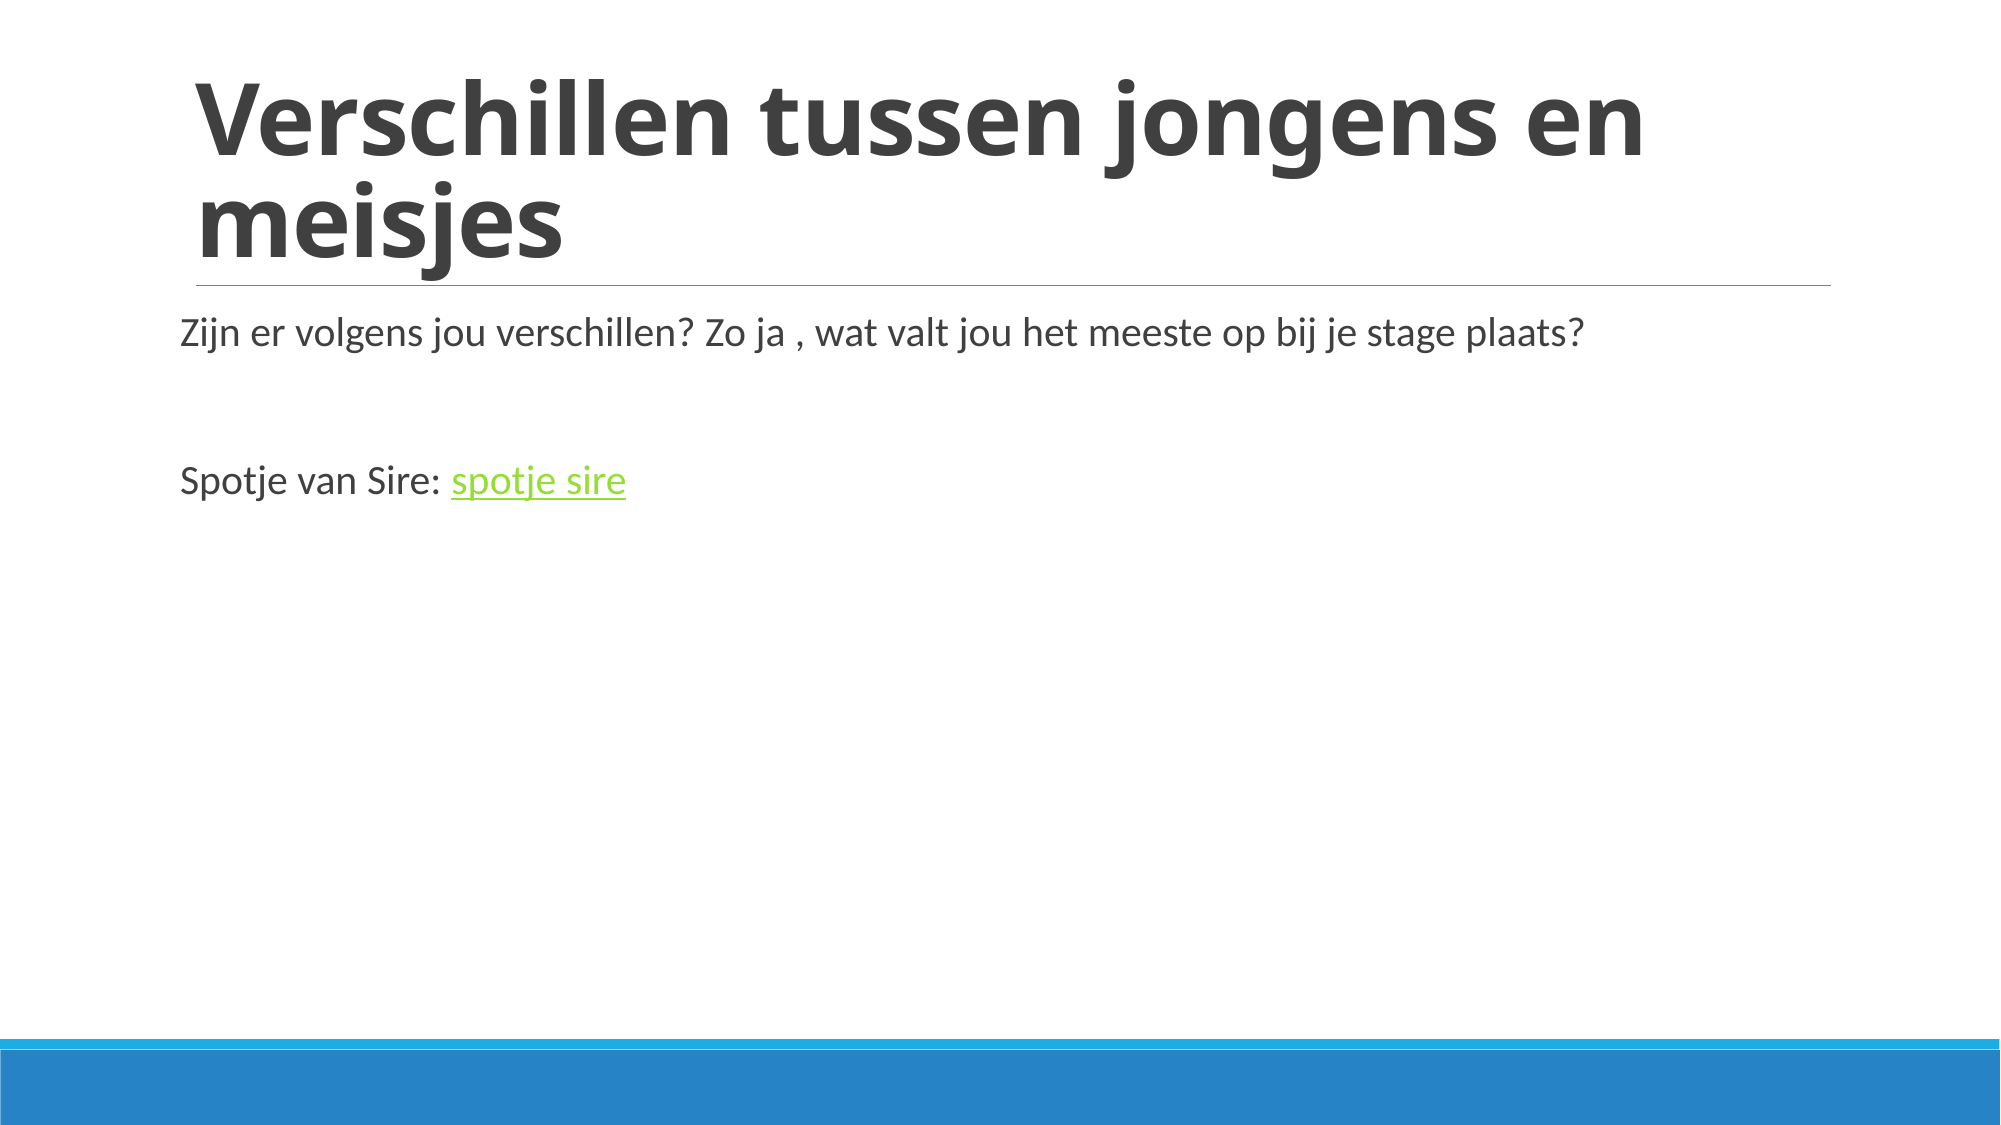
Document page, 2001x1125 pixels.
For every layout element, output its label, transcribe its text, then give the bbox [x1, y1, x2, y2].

list Zijn er volgens jou verschillen? Zo ja , wat valt jou het meeste op bij je stage plaats? Spotje van Sire: spotje sire [180, 302, 1830, 963]
title Verschillen tussen jongens en meisjes [180, 47, 1830, 285]
